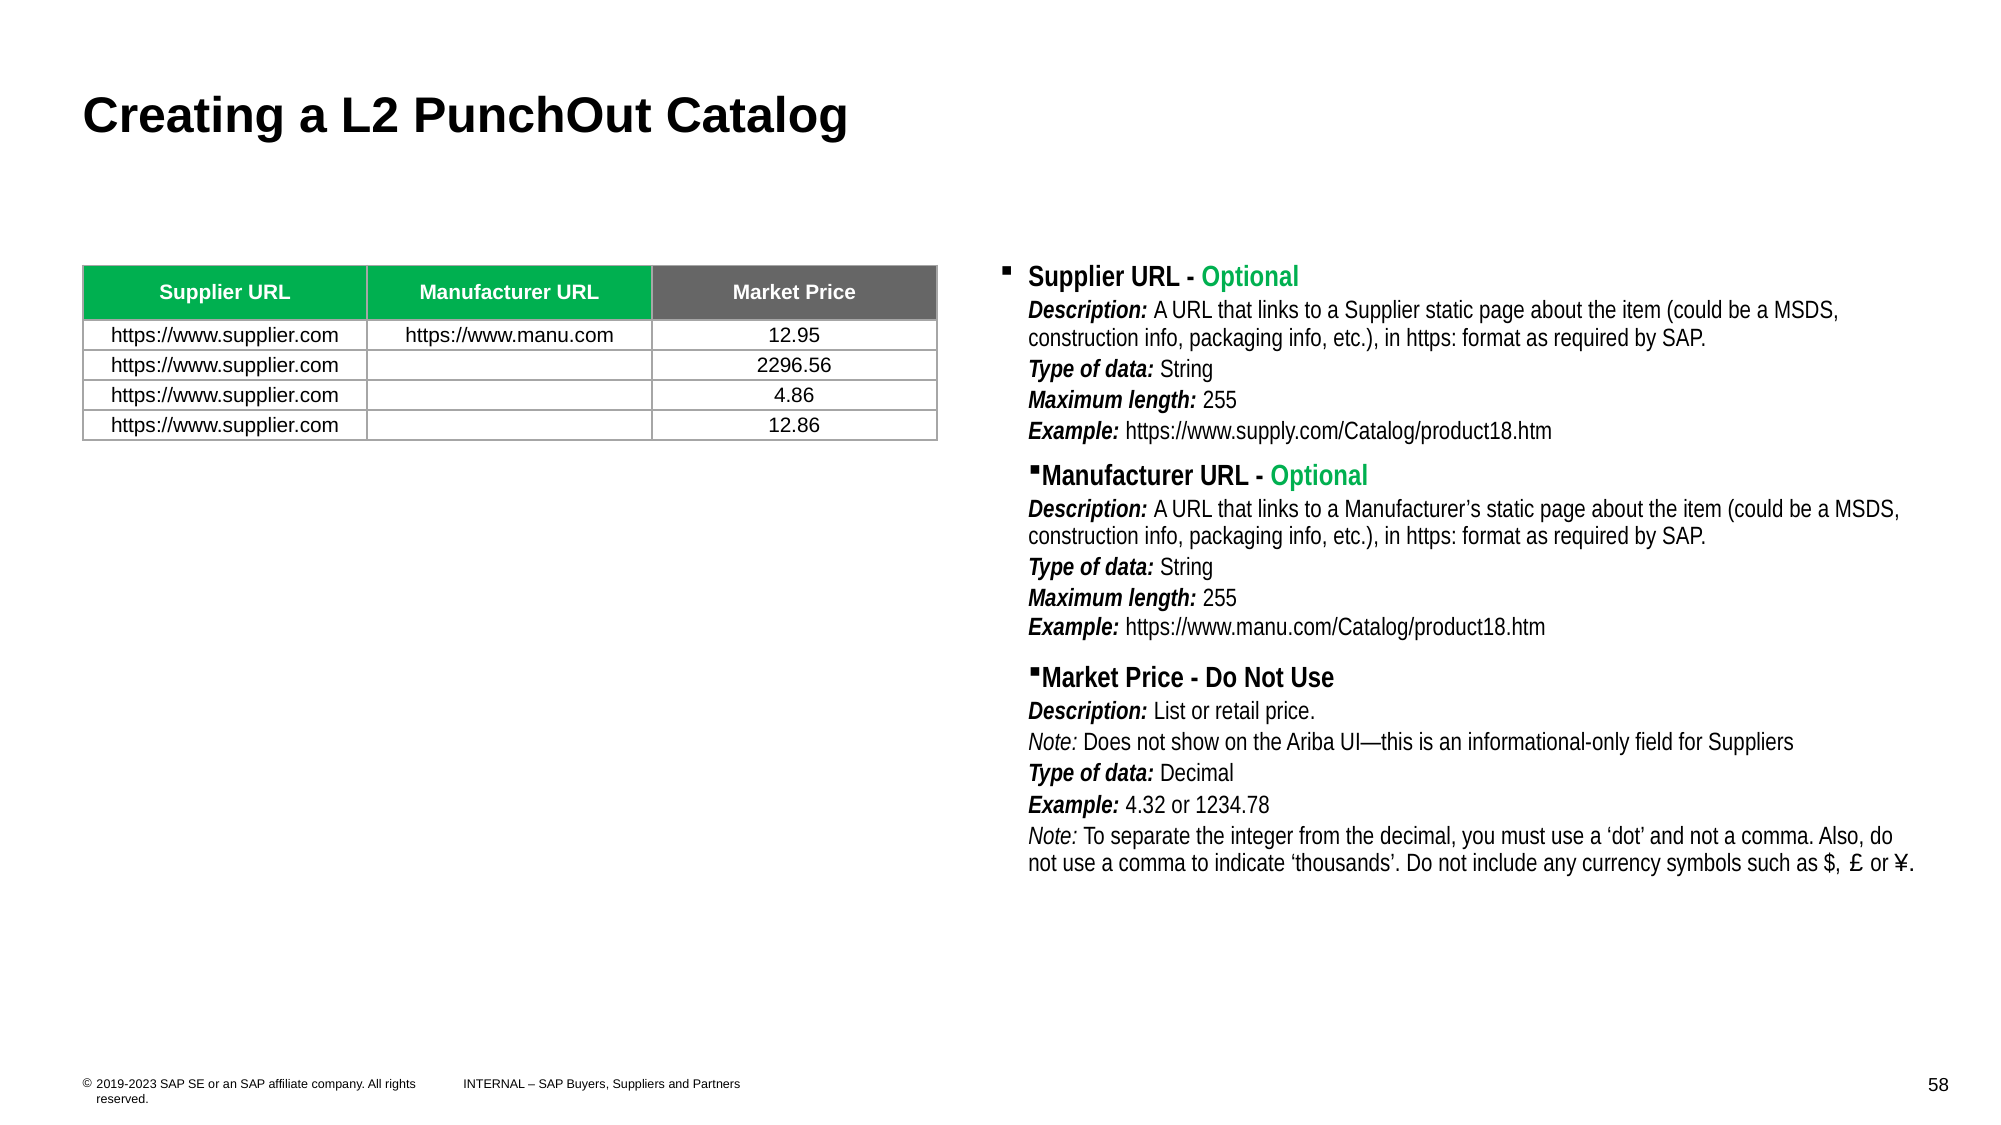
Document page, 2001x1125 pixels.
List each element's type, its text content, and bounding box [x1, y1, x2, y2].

table_cell 2296.56 [653, 351, 936, 379]
table_cell [368, 351, 651, 379]
table_cell 12.86 [653, 411, 936, 439]
table_cell 12.95 [653, 321, 936, 349]
table_cell https://www.supplier.com [84, 411, 366, 439]
table_header Manufacturer URL [368, 266, 651, 319]
table_cell [368, 411, 651, 439]
table_cell 4.86 [653, 381, 936, 409]
table_cell https://www.supplier.com [84, 381, 366, 409]
table_header Supplier URL [84, 266, 366, 319]
title Creating a L2 PunchOut Catalog [82, 82, 1918, 144]
table_header Market Price [653, 266, 936, 319]
table_cell https://www.manu.com [368, 321, 651, 349]
text_box Supplier URL - Optional Description: A URL that links to a Supplier static page about the item (could be a MSDS, construction info, packaging info, etc.), in https: format as required by SAP. Type of data: String Maximum length: 255 Example: https://www.supply.com/Catalog/product18.htm Manufacturer URL - Optional Description: A URL that links to a Manufacturer’s static page about the item (could be a MSDS, construction info, packaging info, etc.), in https: format as required by SAP. Type of data: String Maximum length: 255 Example: https://www.manu.com/Catalog/product18.htm Market Price - Do Not Use Description: List or retail price. Note: Does not show on the Ariba UI—this is an informational-only field for Suppliers Type of data: Decimal Example: 4.32 or 1234.78 Note: To separate the integer from the decimal, you must use a ‘dot’ and not a comma. Also, do not use a comma to indicate ‘thousands’. Do not include any currency symbols such as $, £ or ¥. [1000, 265, 1918, 877]
table_cell https://www.supplier.com [84, 351, 366, 379]
table_cell [368, 381, 651, 409]
table_cell https://www.supplier.com [84, 321, 366, 349]
